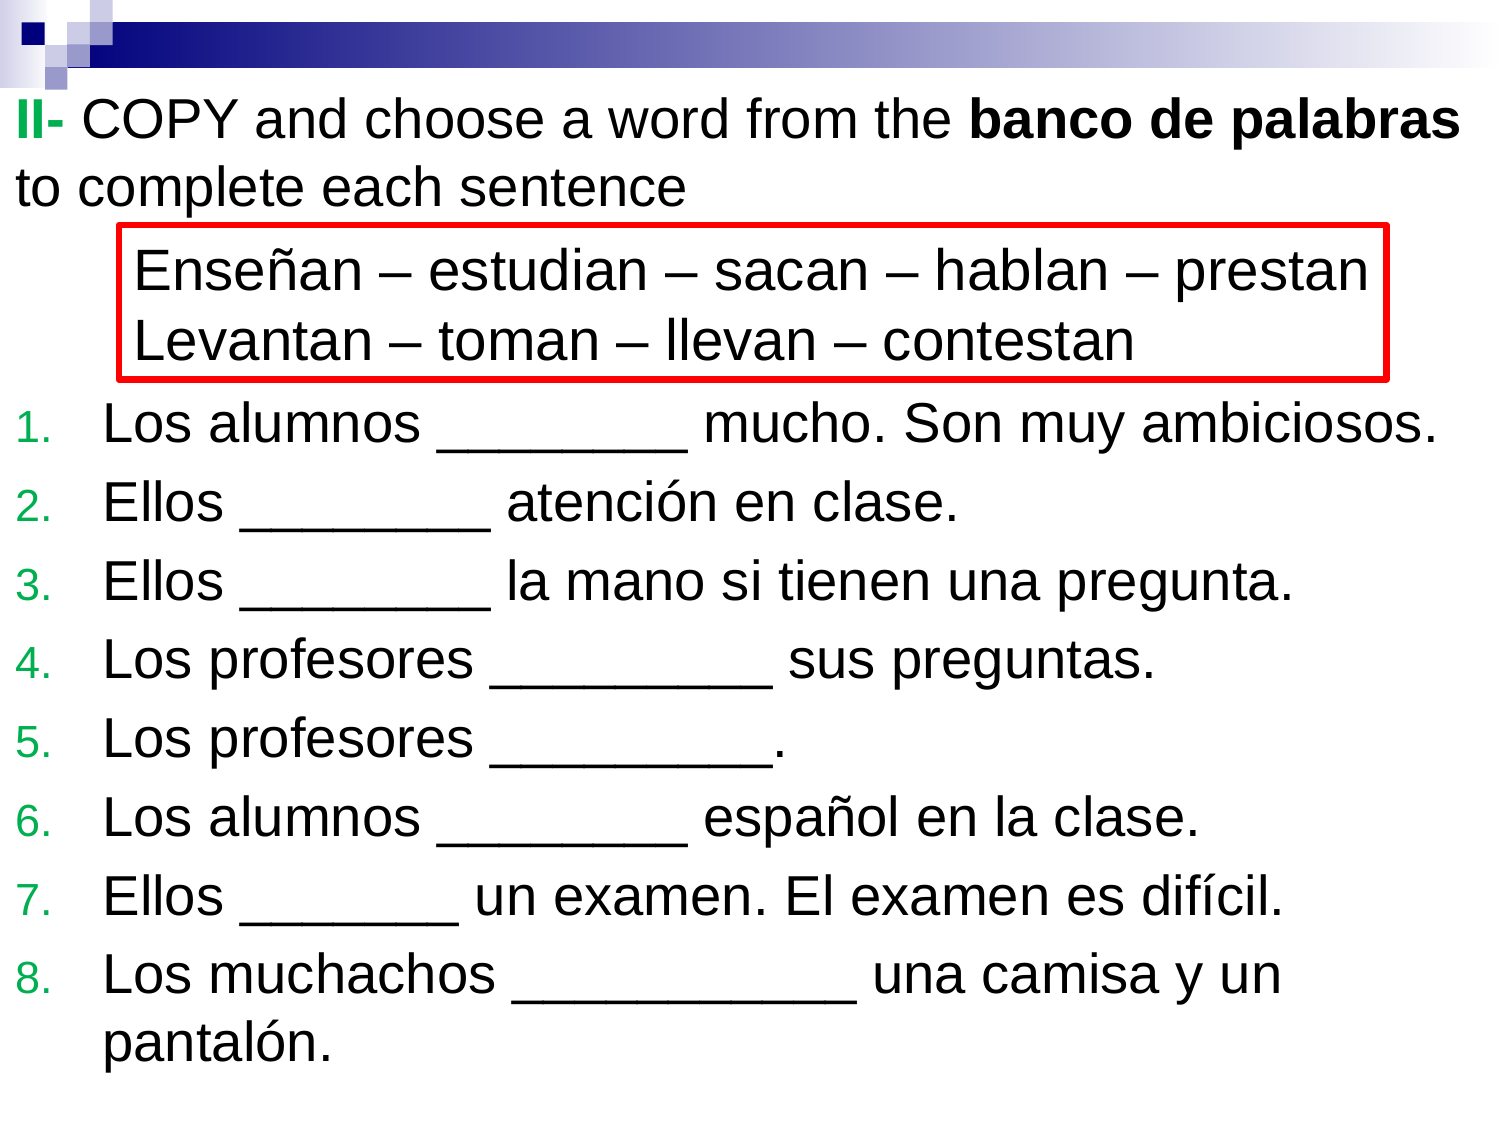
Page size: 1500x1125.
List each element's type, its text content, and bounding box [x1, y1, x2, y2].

text_box Enseñan – estudian – sacan – hablan – prestan Levantan – toman – llevan – contestan [118, 224, 1387, 380]
text_box II- COPY and choose a word from the banco de palabras to complete each sentence Los alumnos ________ mucho. Son muy ambiciosos. Ellos ________ atención en clase. Ellos ________ la mano si tienen una pregunta. Los profesores _________ sus preguntas. Los profesores _________. Los alumnos ________ español en la clase. Ellos _______ un examen. El examen es difícil. Los muchachos ___________ una camisa y un pantalón. [0, 74, 1500, 1050]
